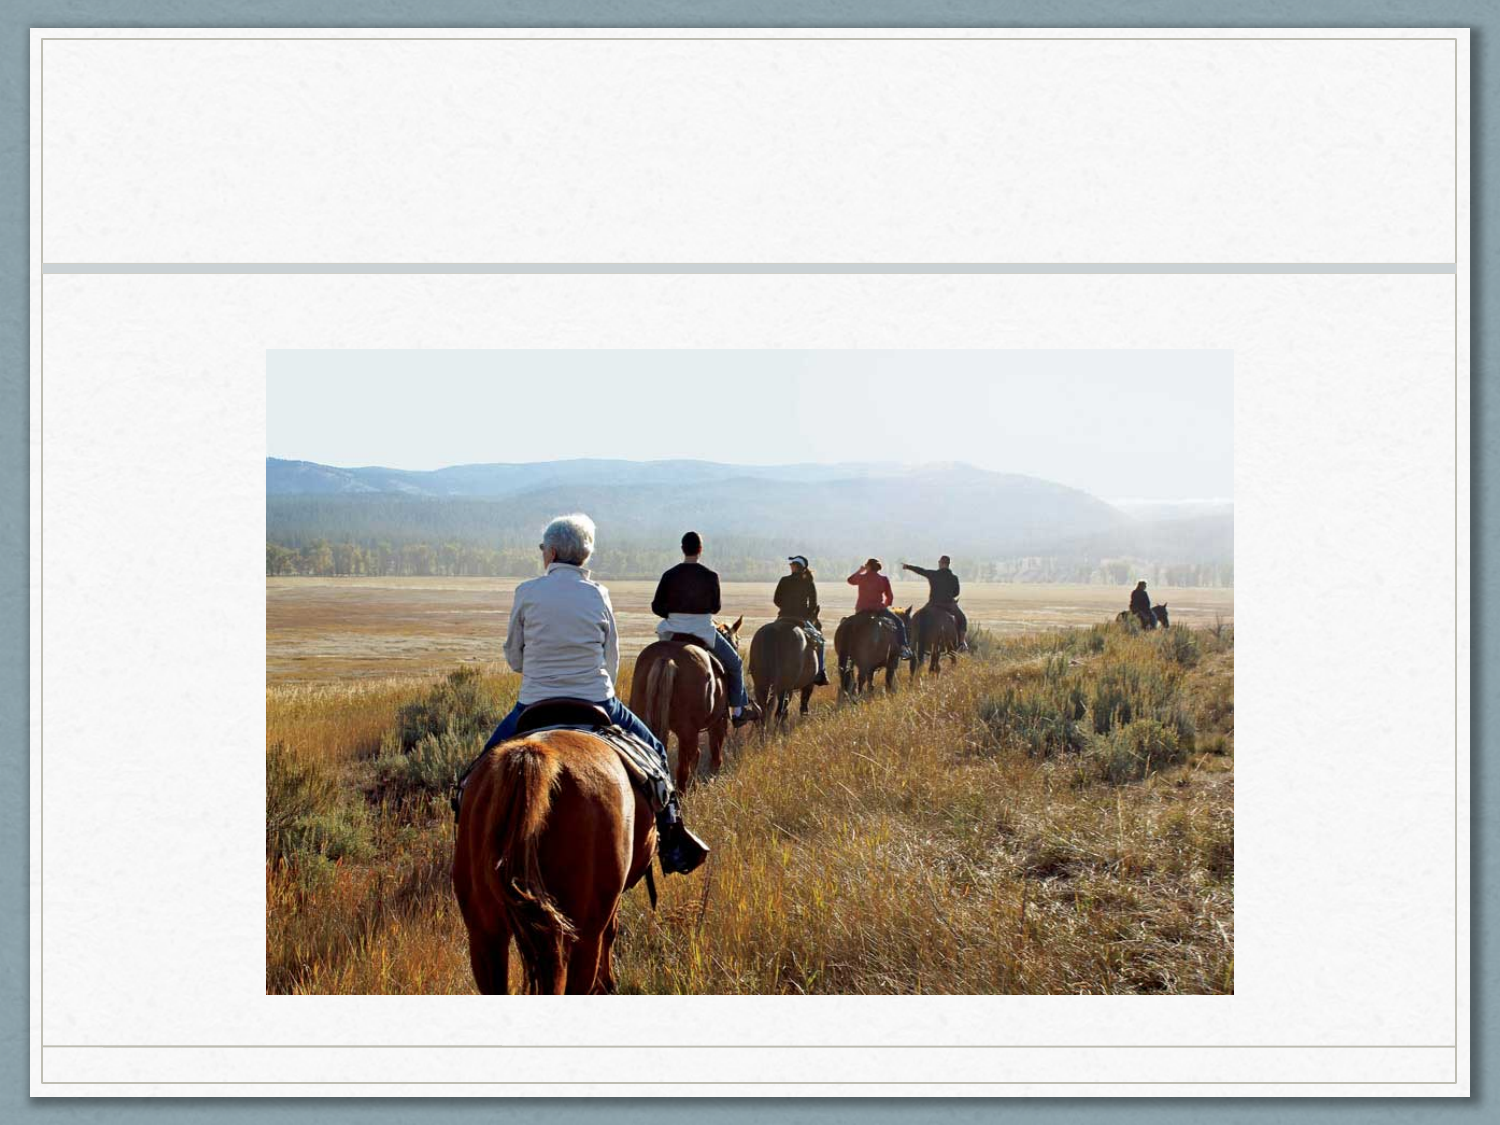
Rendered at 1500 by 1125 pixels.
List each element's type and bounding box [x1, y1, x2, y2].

list [147, 349, 1354, 996]
picture [30, 28, 1470, 1097]
